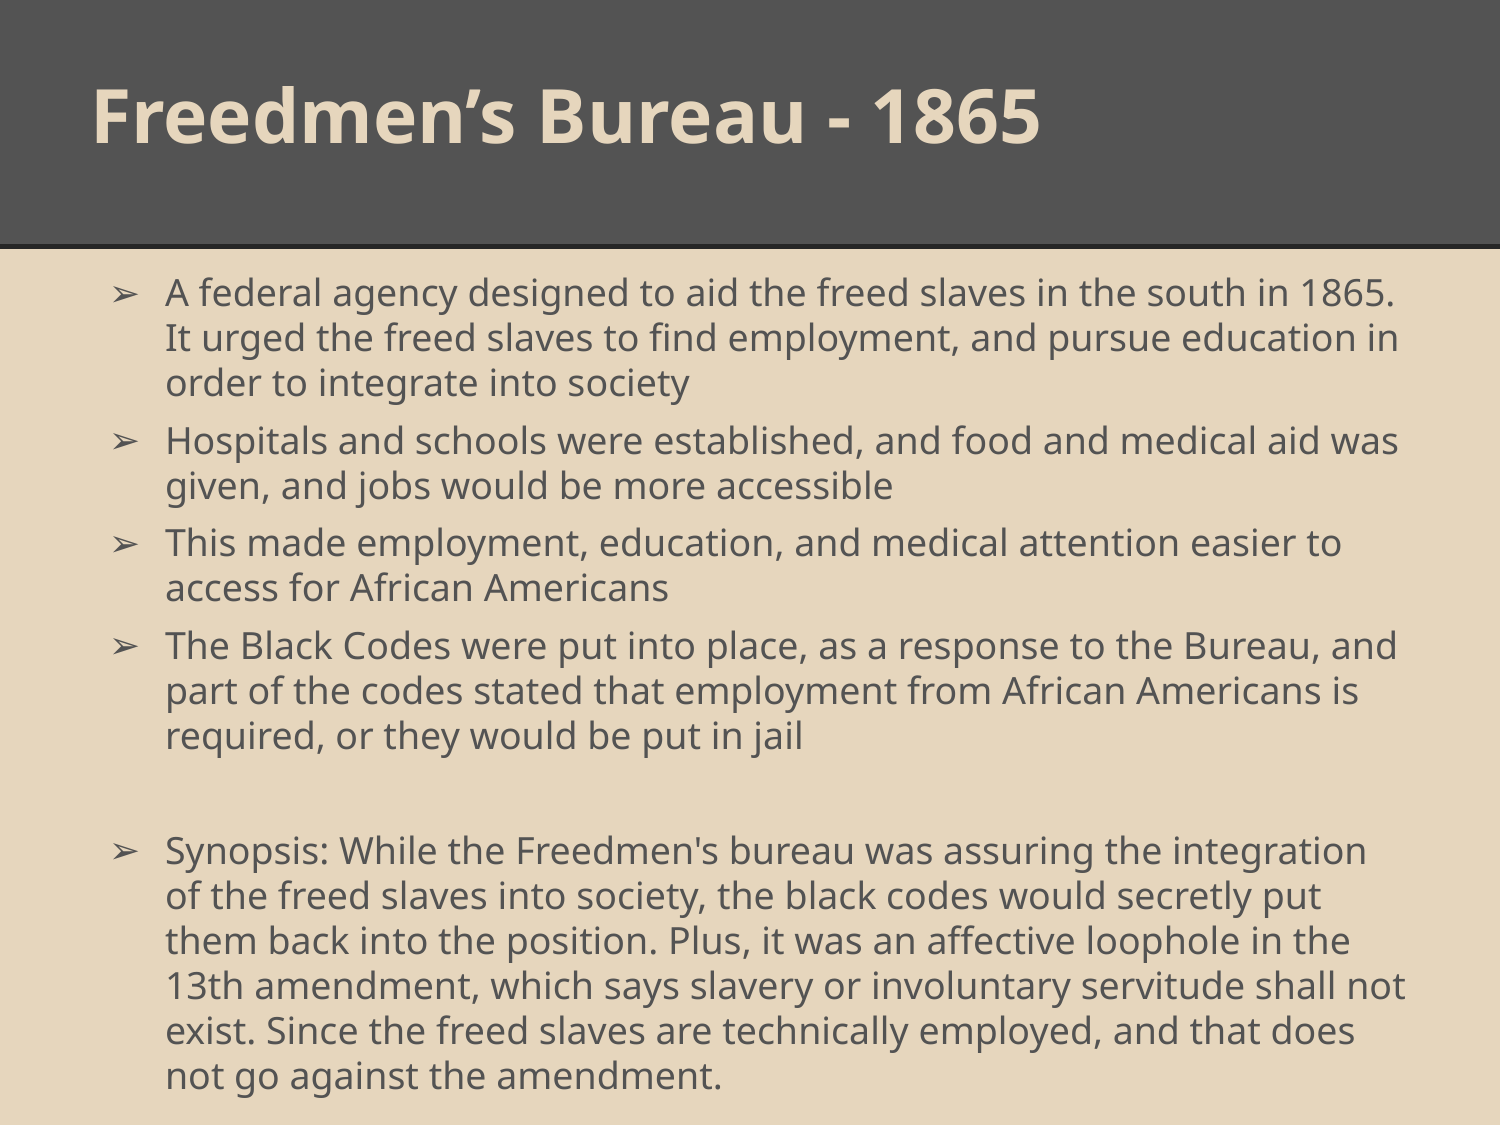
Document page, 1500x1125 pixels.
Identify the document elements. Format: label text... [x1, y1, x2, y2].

list A federal agency designed to aid the freed slaves in the south in 1865. It urged the freed slaves to find employment, and pursue education in order to integrate into society Hospitals and schools were established, and food and medical aid was given, and jobs would be more accessible This made employment, education, and medical attention easier to access for African Americans The Black Codes were put into place, as a response to the Bureau, and part of the codes stated that employment from African Americans is required, or they would be put in jail Synopsis: While the Freedmen's bureau was assuring the integration of the freed slaves into society, the black codes would secretly put them back into the position. Plus, it was an affective loophole in the 13th amendment, which says slavery or involuntary servitude shall not exist. Since the freed slaves are technically employed, and that does not go against the amendment. [75, 254, 1425, 1125]
title Freedmen’s Bureau - 1865 [75, 45, 1425, 174]
